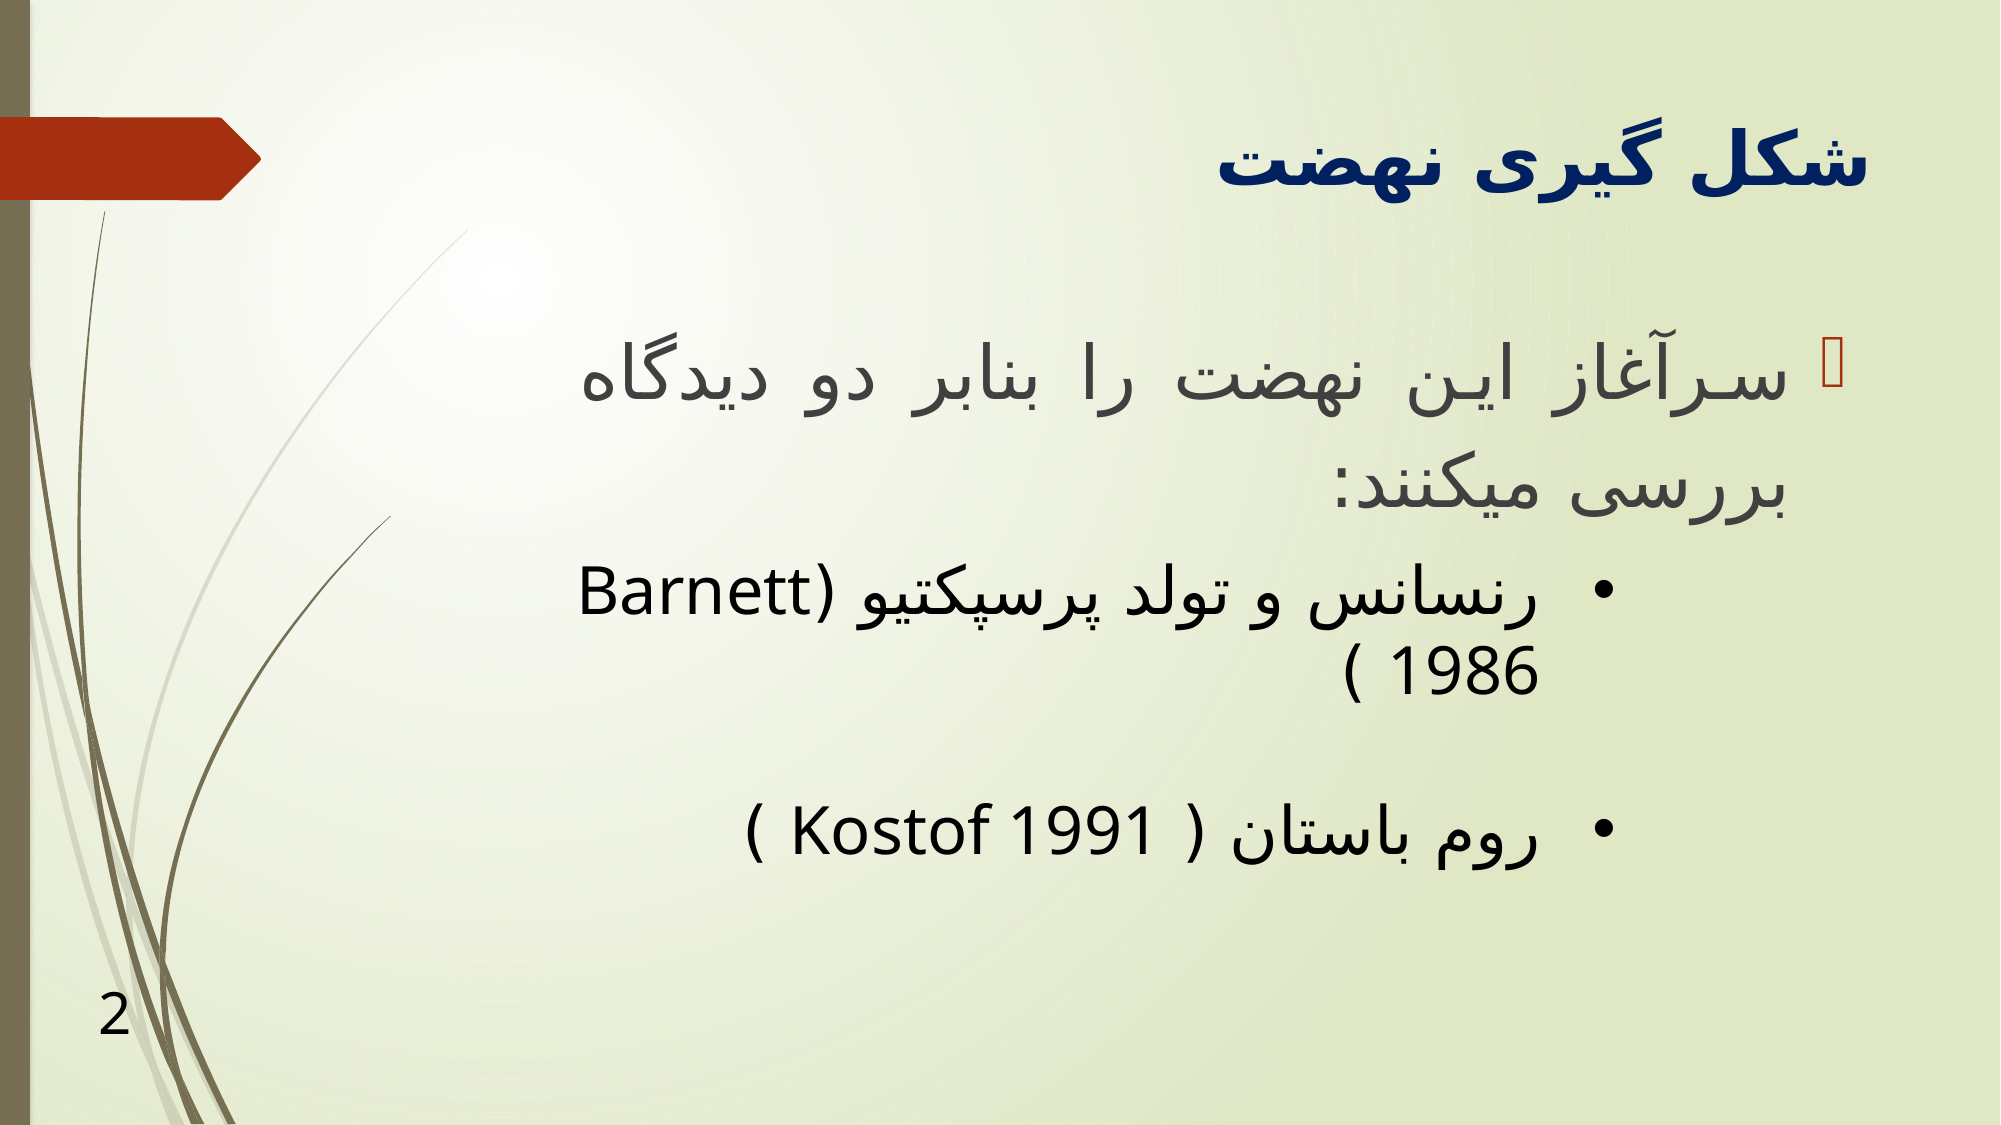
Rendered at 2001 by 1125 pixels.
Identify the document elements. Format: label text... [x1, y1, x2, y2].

title شکل گیری نهضت [425, 102, 1888, 313]
text_box رنسانس و تولد پرسپکتیو (Barnett 1986 ) روم باستان ( Kostof 1991 ) [461, 540, 1631, 876]
text_box 2 [84, 968, 148, 1054]
list سرآغاز این نهضت را بنابر دو دیدگاه بررسی میکنند: [551, 299, 1863, 1072]
